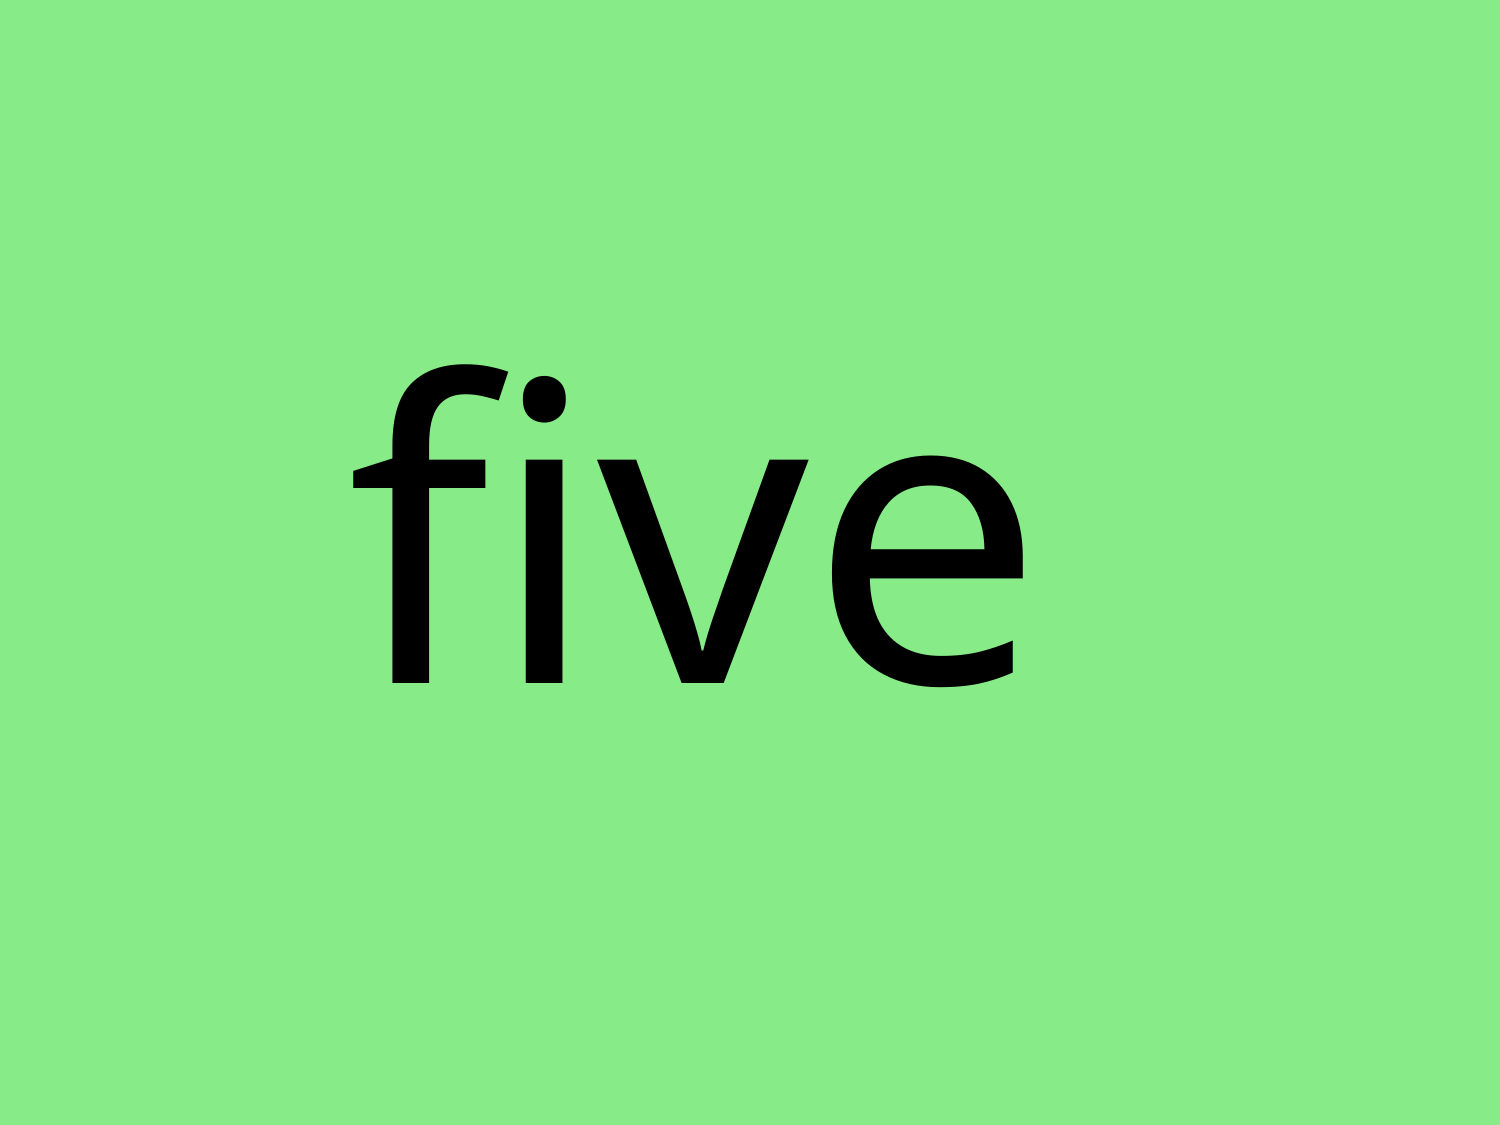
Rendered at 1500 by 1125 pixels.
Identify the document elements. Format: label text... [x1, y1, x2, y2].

text_box five [41, 259, 1459, 775]
